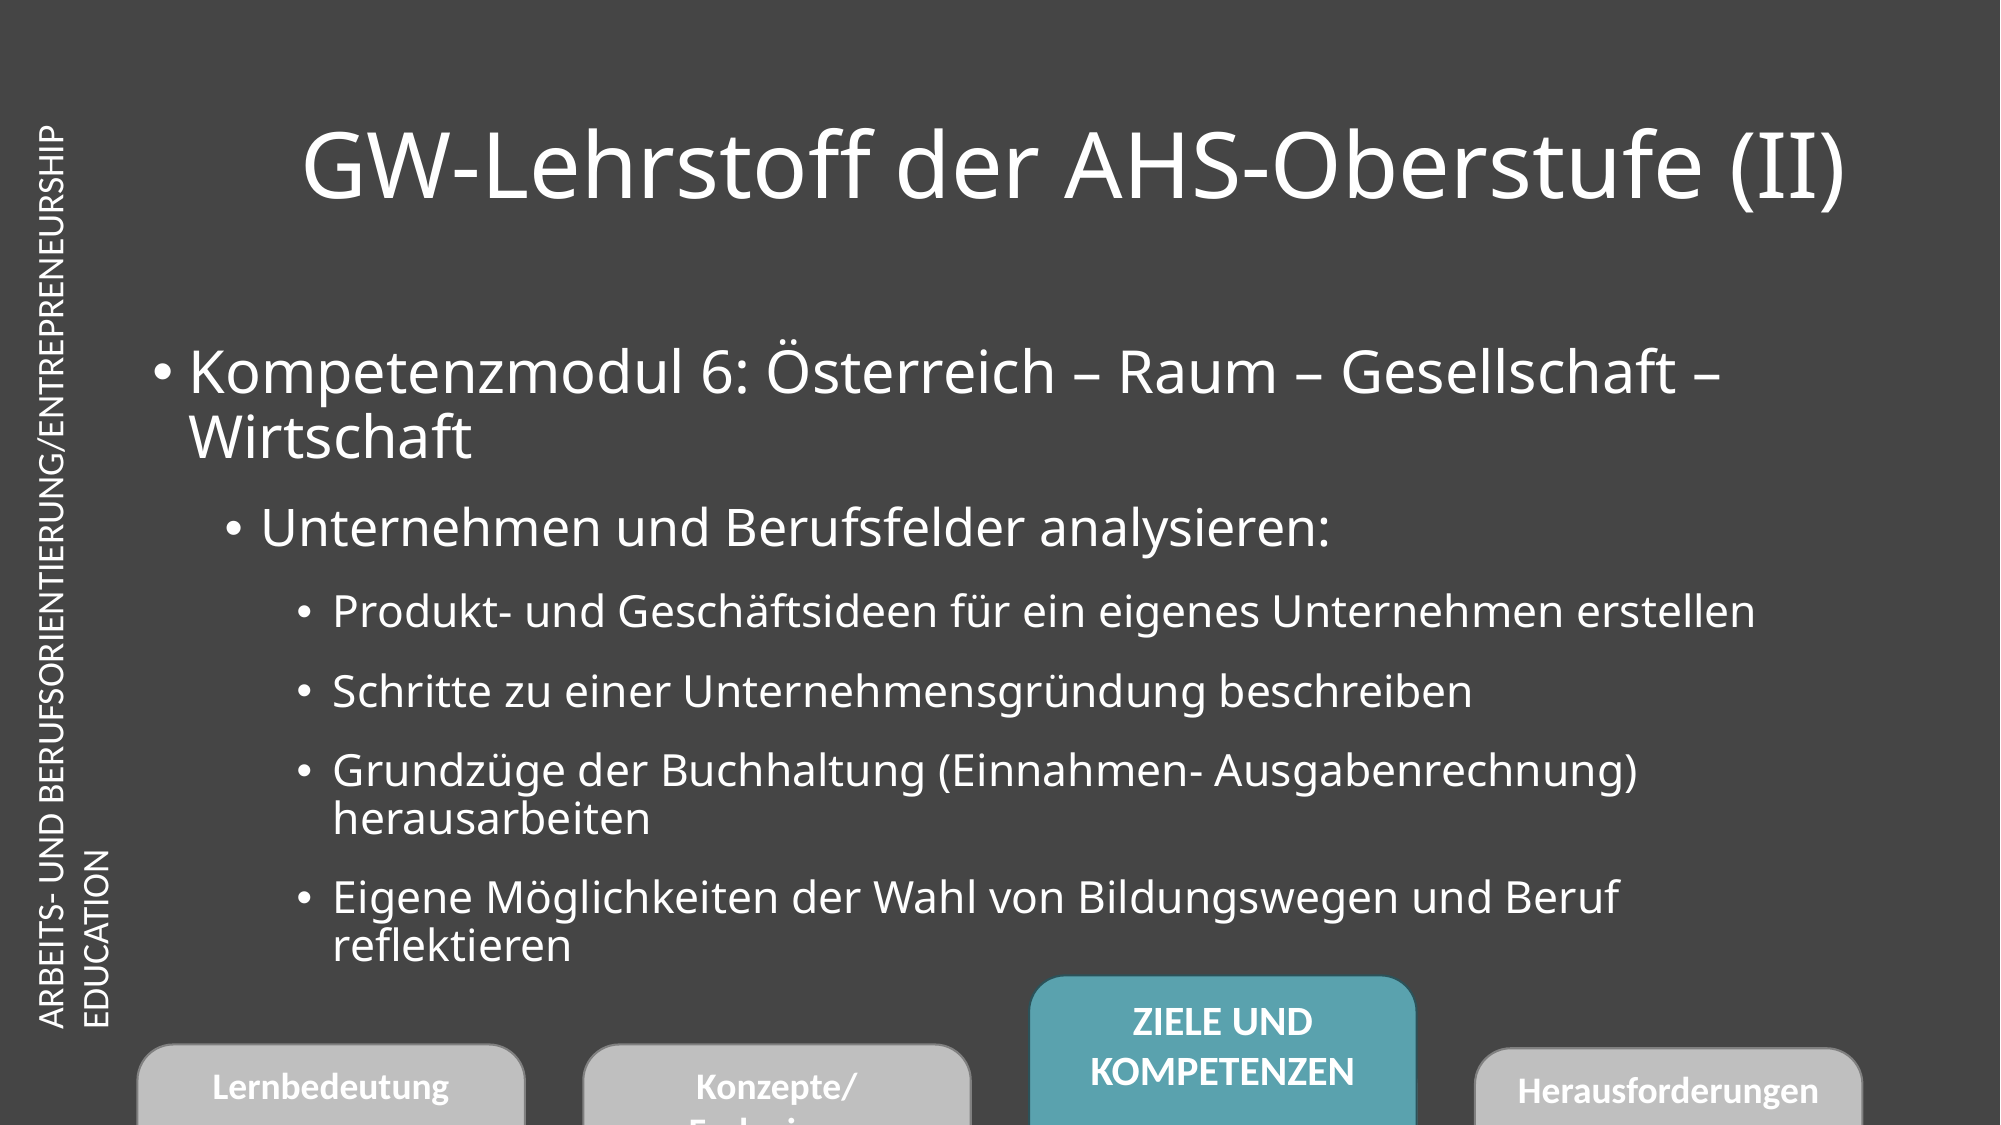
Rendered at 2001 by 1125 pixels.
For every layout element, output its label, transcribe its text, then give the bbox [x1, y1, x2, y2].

title GW-Lehrstoff der AHS-Oberstufe (II) [137, 59, 1863, 278]
list Kompetenzmodul 6: Österreich – Raum – Gesellschaft – Wirtschaft Unternehmen und Berufsfelder analysieren: Produkt- und Geschäftsideen für ein eigenes Unternehmen erstellen Schritte zu einer Unternehmensgründung beschreiben Grundzüge der Buchhaltung (Einnahmen- Ausgabenrechnung) herausarbeiten Eigene Möglichkeiten der Wahl von Bildungswegen und Beruf reflektieren [137, 335, 1863, 984]
